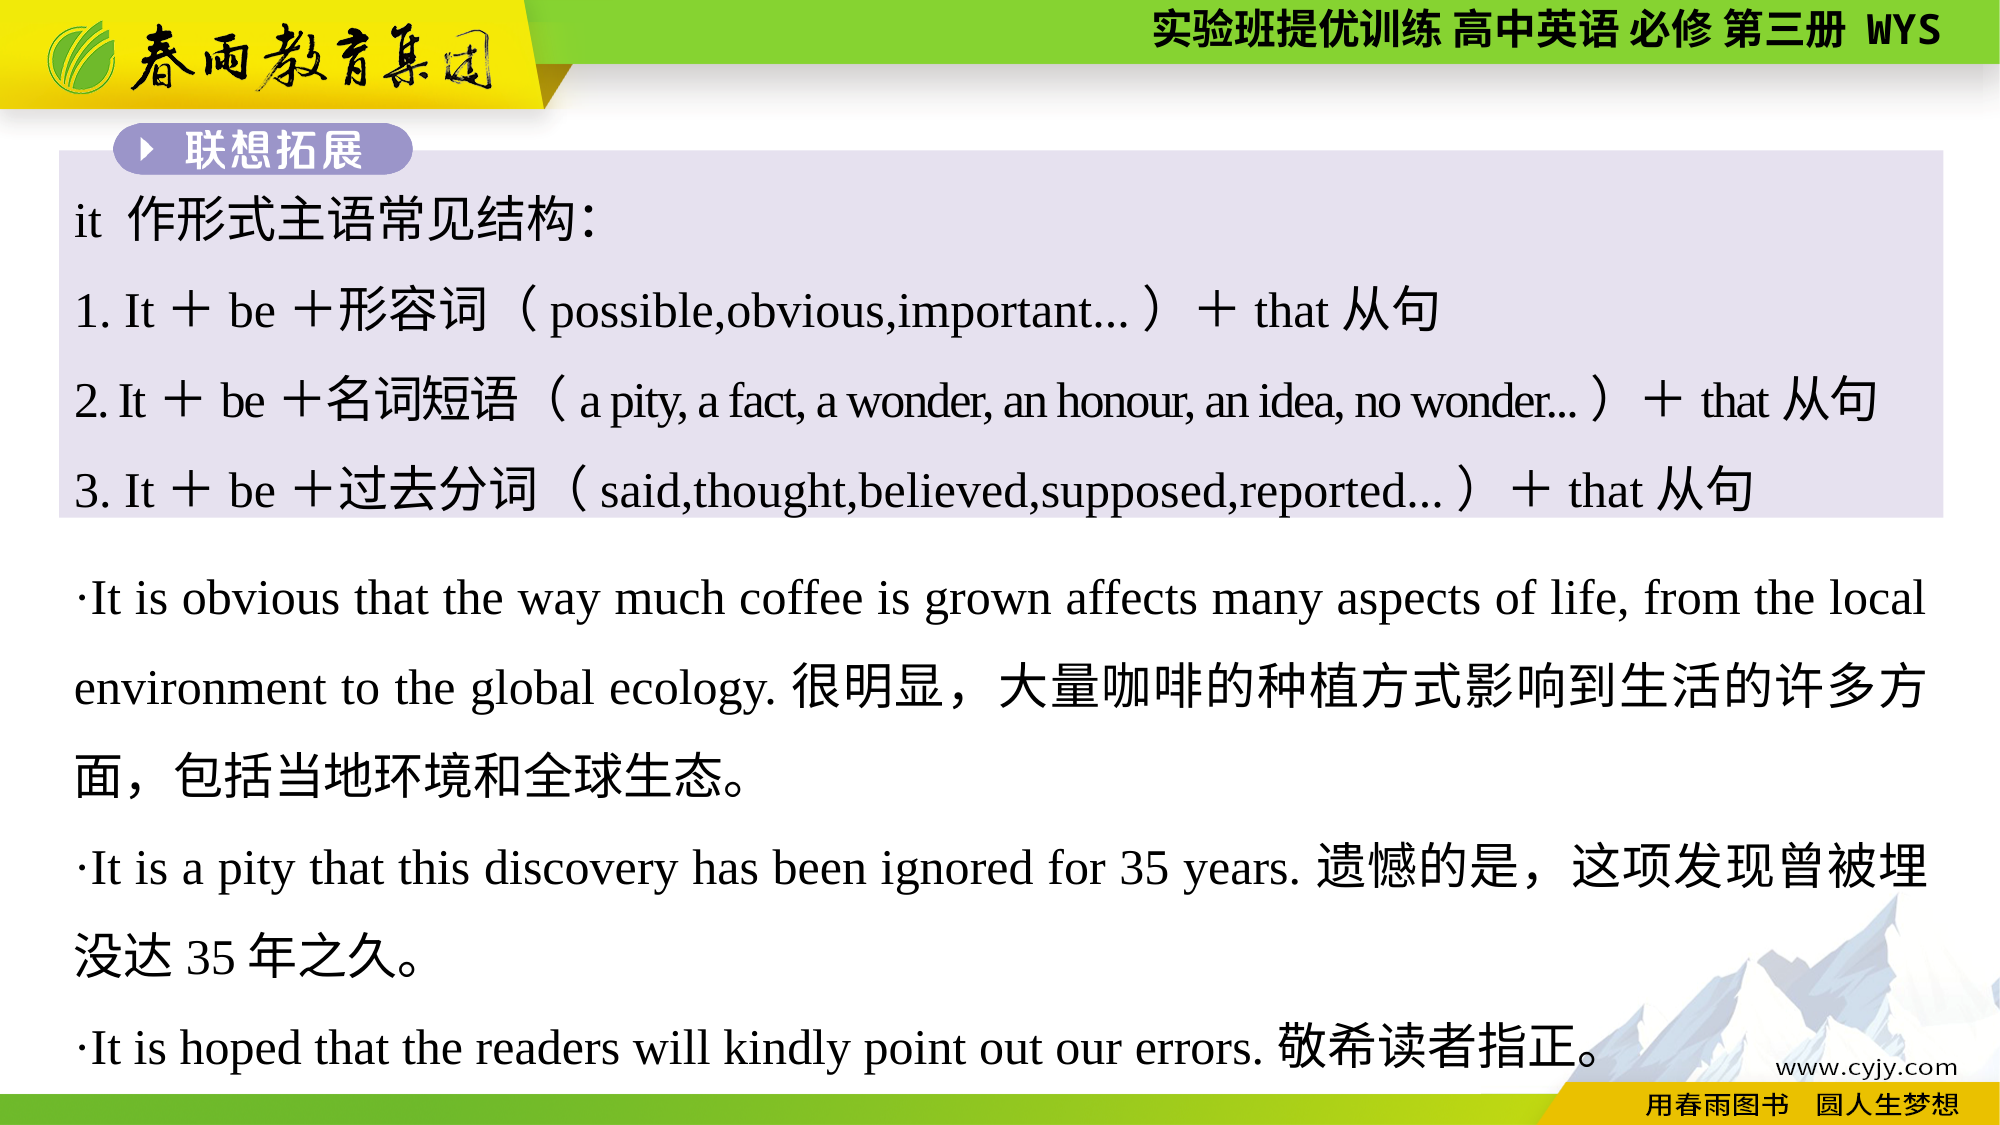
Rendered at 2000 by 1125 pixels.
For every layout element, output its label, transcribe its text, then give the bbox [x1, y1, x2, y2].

list it 作形式主语常见结构： 1. It＋be＋形容词（possible,obvious,important...）＋that从句 2. It＋be＋名词短语（a pity, a fact, a wonder, an honour, an idea, no wonder...）＋that从句 3. It＋be＋过去分词（said,thought,believed,supposed,reported...）＋that从句 [59, 150, 1944, 518]
picture [0, 0, 2000, 1125]
text_box ·It is obvious that the way much coffee is grown affects many aspects of life, from the local environment to the global ecology.很明显，大量咖啡的种植方式影响到生活的许多方面，包括当地环境和全球生态。 ·It is a pity that this discovery has been ignored for 35 years.遗憾的是，这项发现曾被埋没达35年之久。 ·It is hoped that the readers will kindly point out our errors.敬希读者指正。 [59, 527, 1944, 1082]
